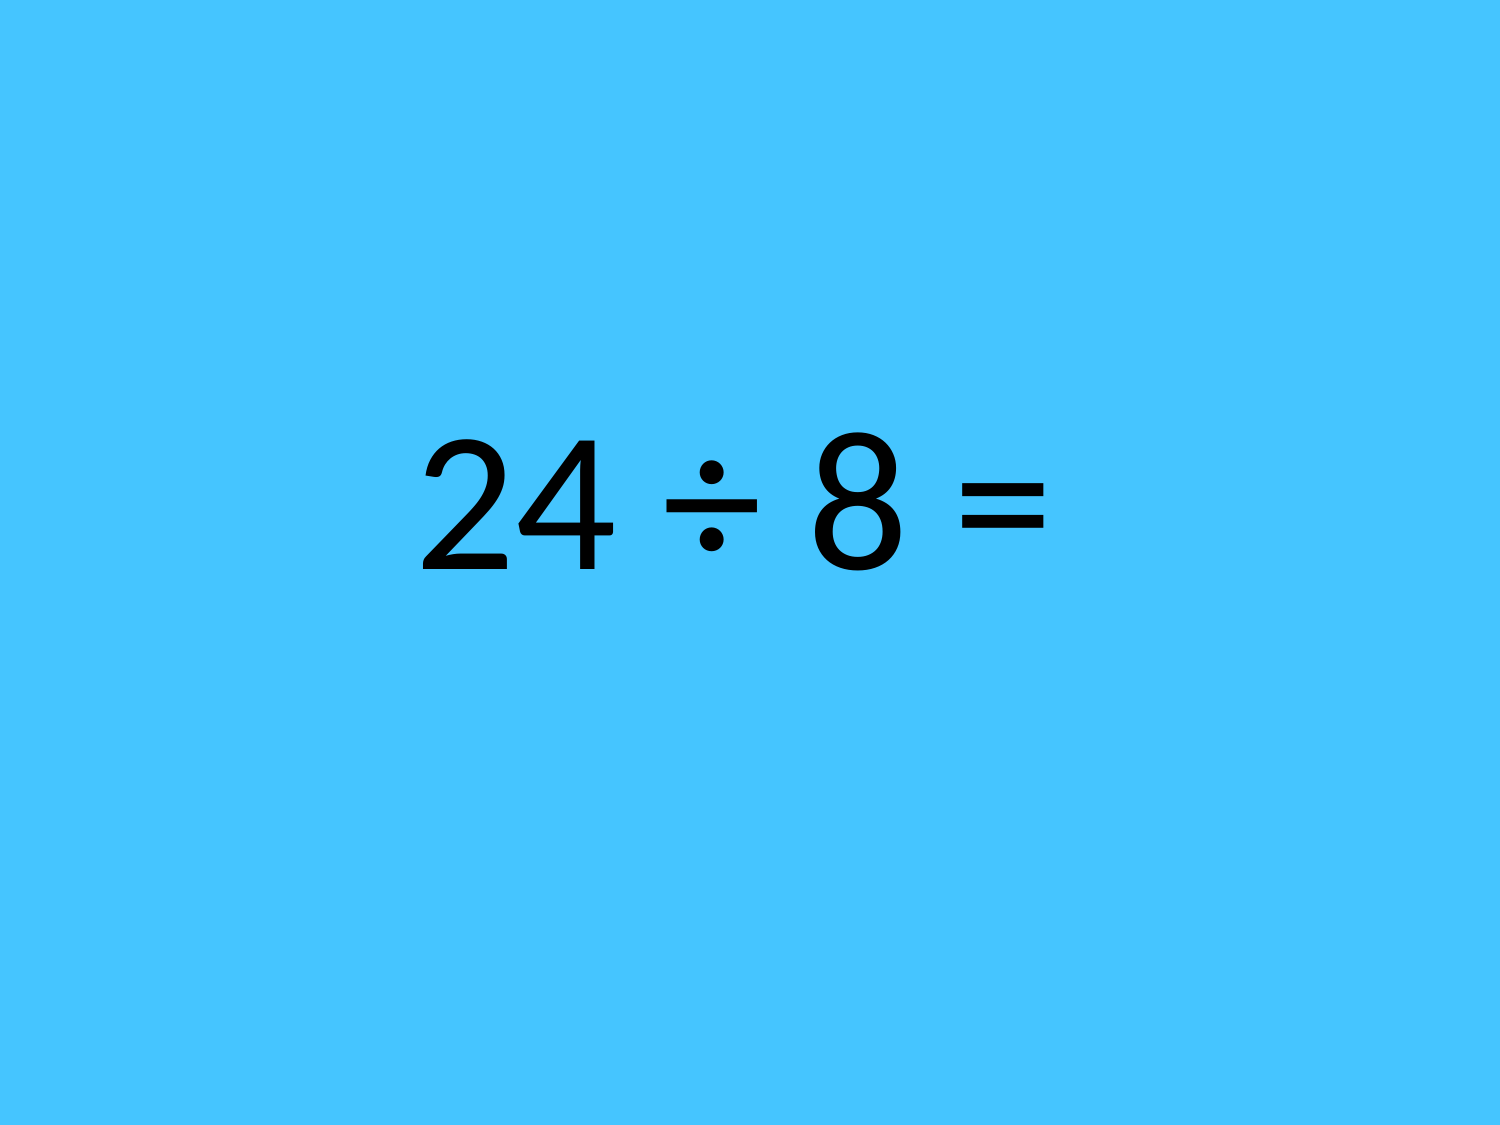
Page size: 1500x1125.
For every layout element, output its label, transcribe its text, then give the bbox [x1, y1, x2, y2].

text_box 24 ÷ 8 = [399, 362, 1138, 618]
